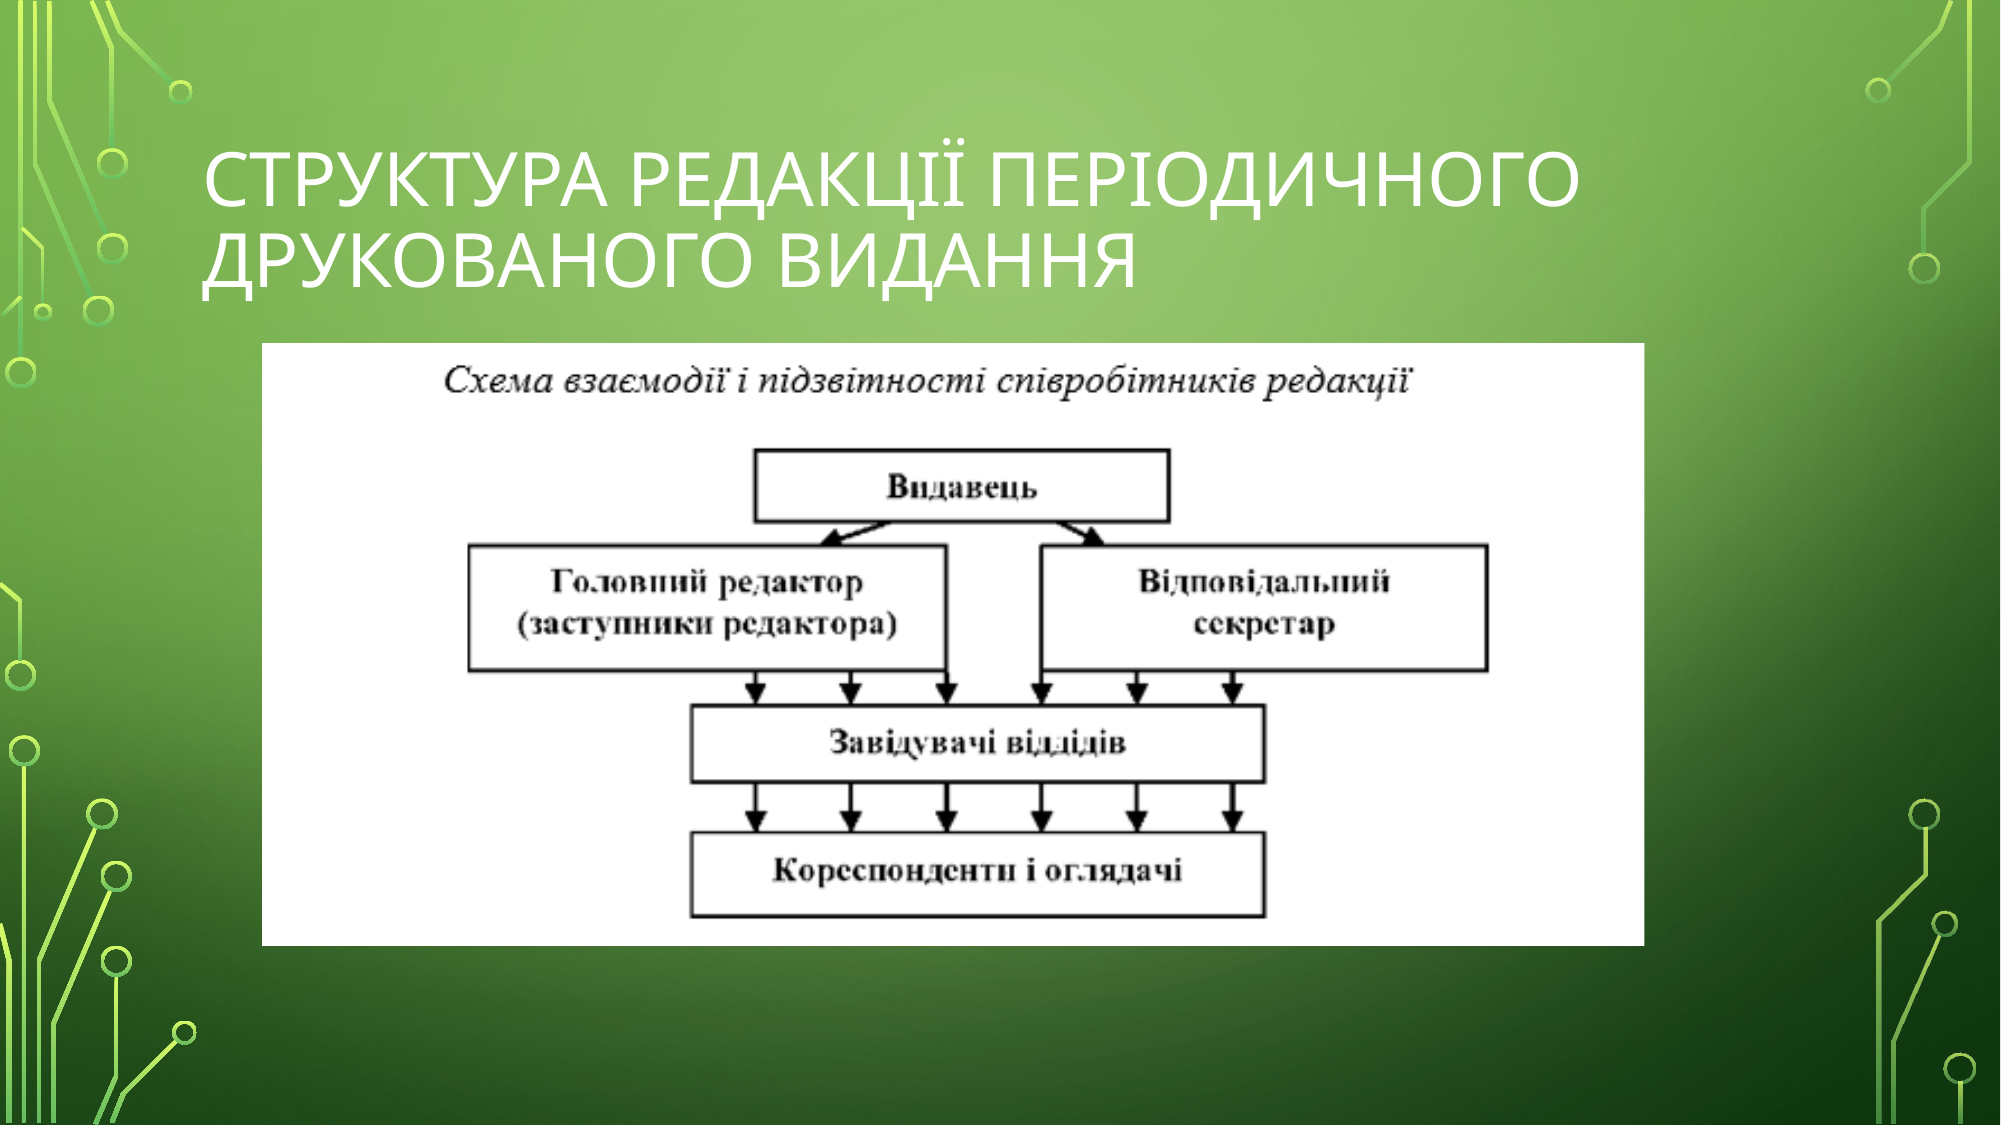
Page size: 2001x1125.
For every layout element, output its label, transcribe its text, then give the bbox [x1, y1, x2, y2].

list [261, 343, 1645, 947]
title Структура редакції періодичного друкованого видання [187, 101, 1813, 344]
